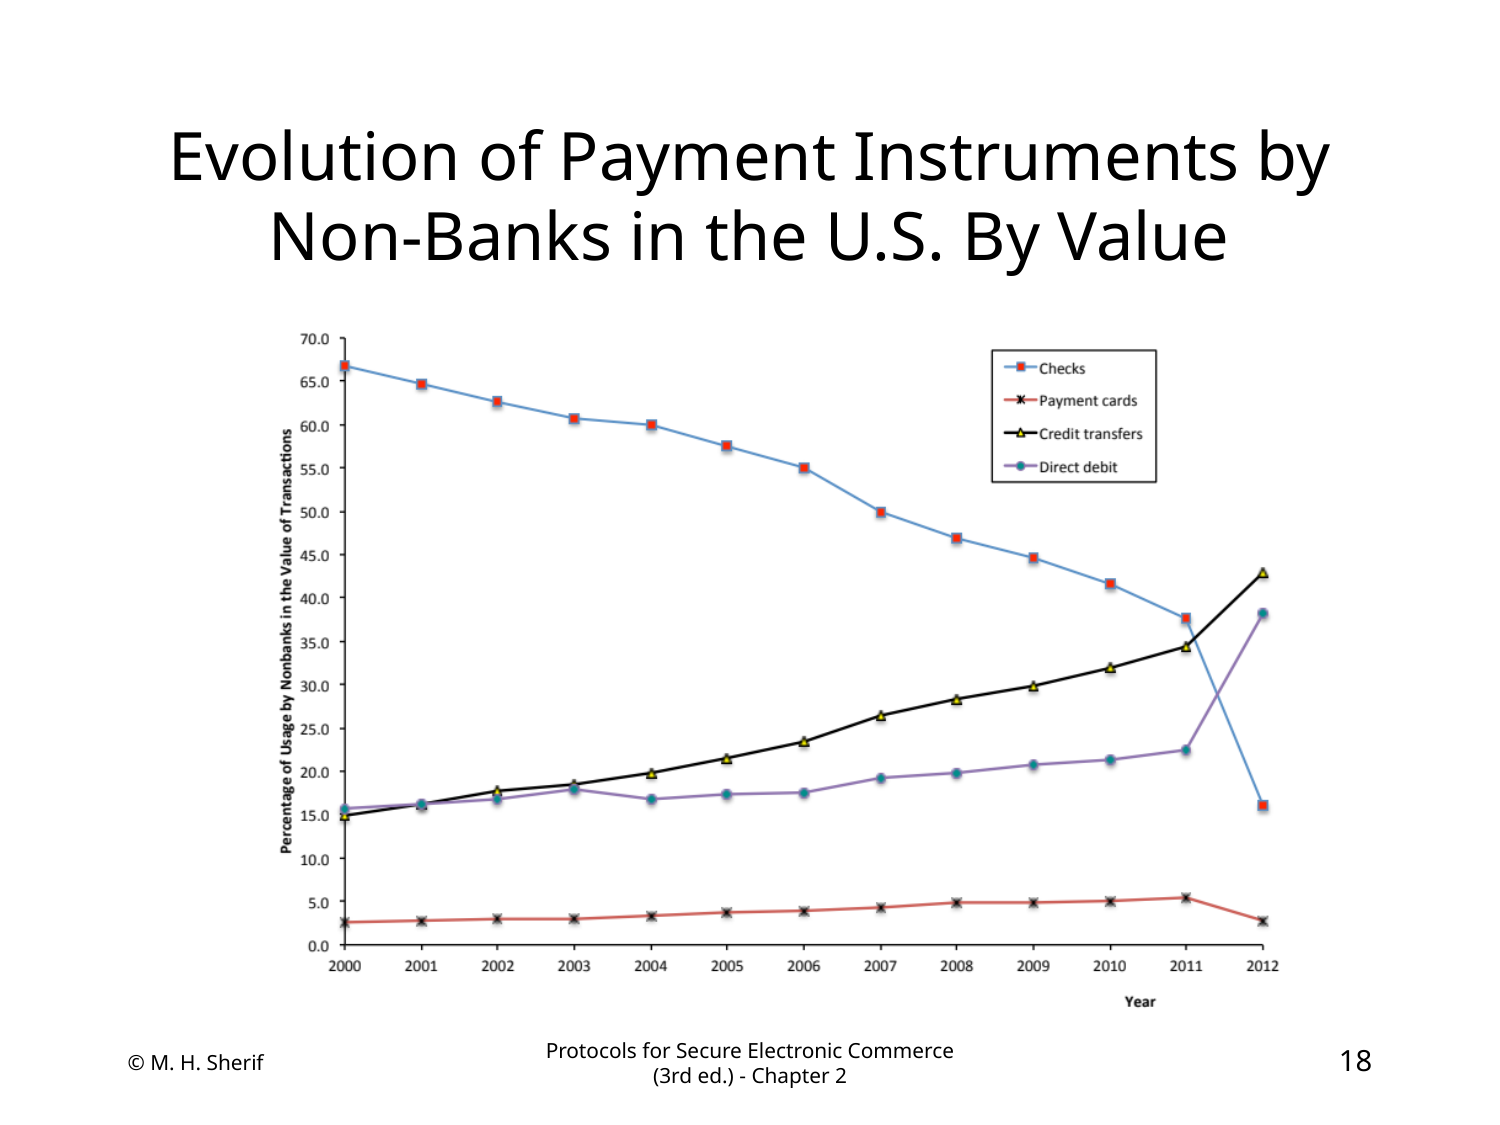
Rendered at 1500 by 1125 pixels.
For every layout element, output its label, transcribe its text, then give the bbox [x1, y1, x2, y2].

slide_number © M. H. Sherif [112, 1025, 425, 1100]
picture [212, 279, 1317, 1033]
footer Protocols for Secure Electronic Commerce (3rd ed.) - Chapter 2 [512, 1040, 988, 1100]
slide_number 18 [1074, 1025, 1388, 1100]
title Evolution of Payment Instruments by Non-Banks in the U.S. By Value [112, 99, 1388, 288]
